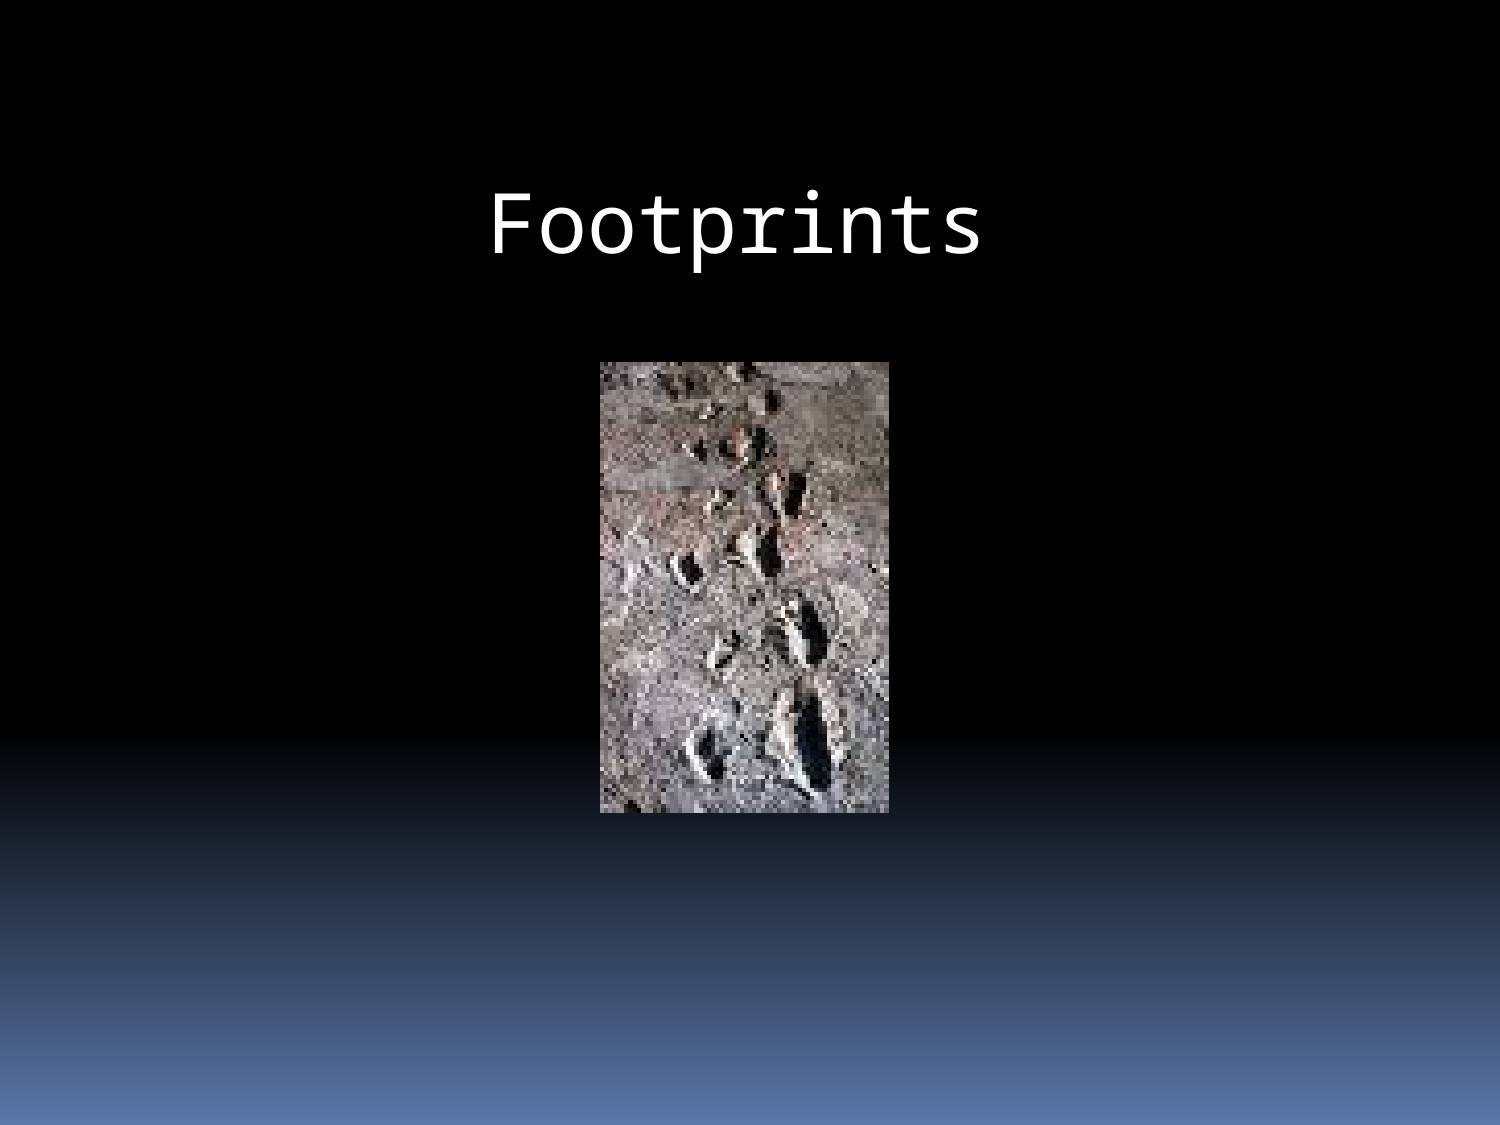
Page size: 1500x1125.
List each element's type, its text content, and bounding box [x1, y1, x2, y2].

picture [599, 361, 890, 813]
text_box Footprints [87, 162, 1388, 278]
